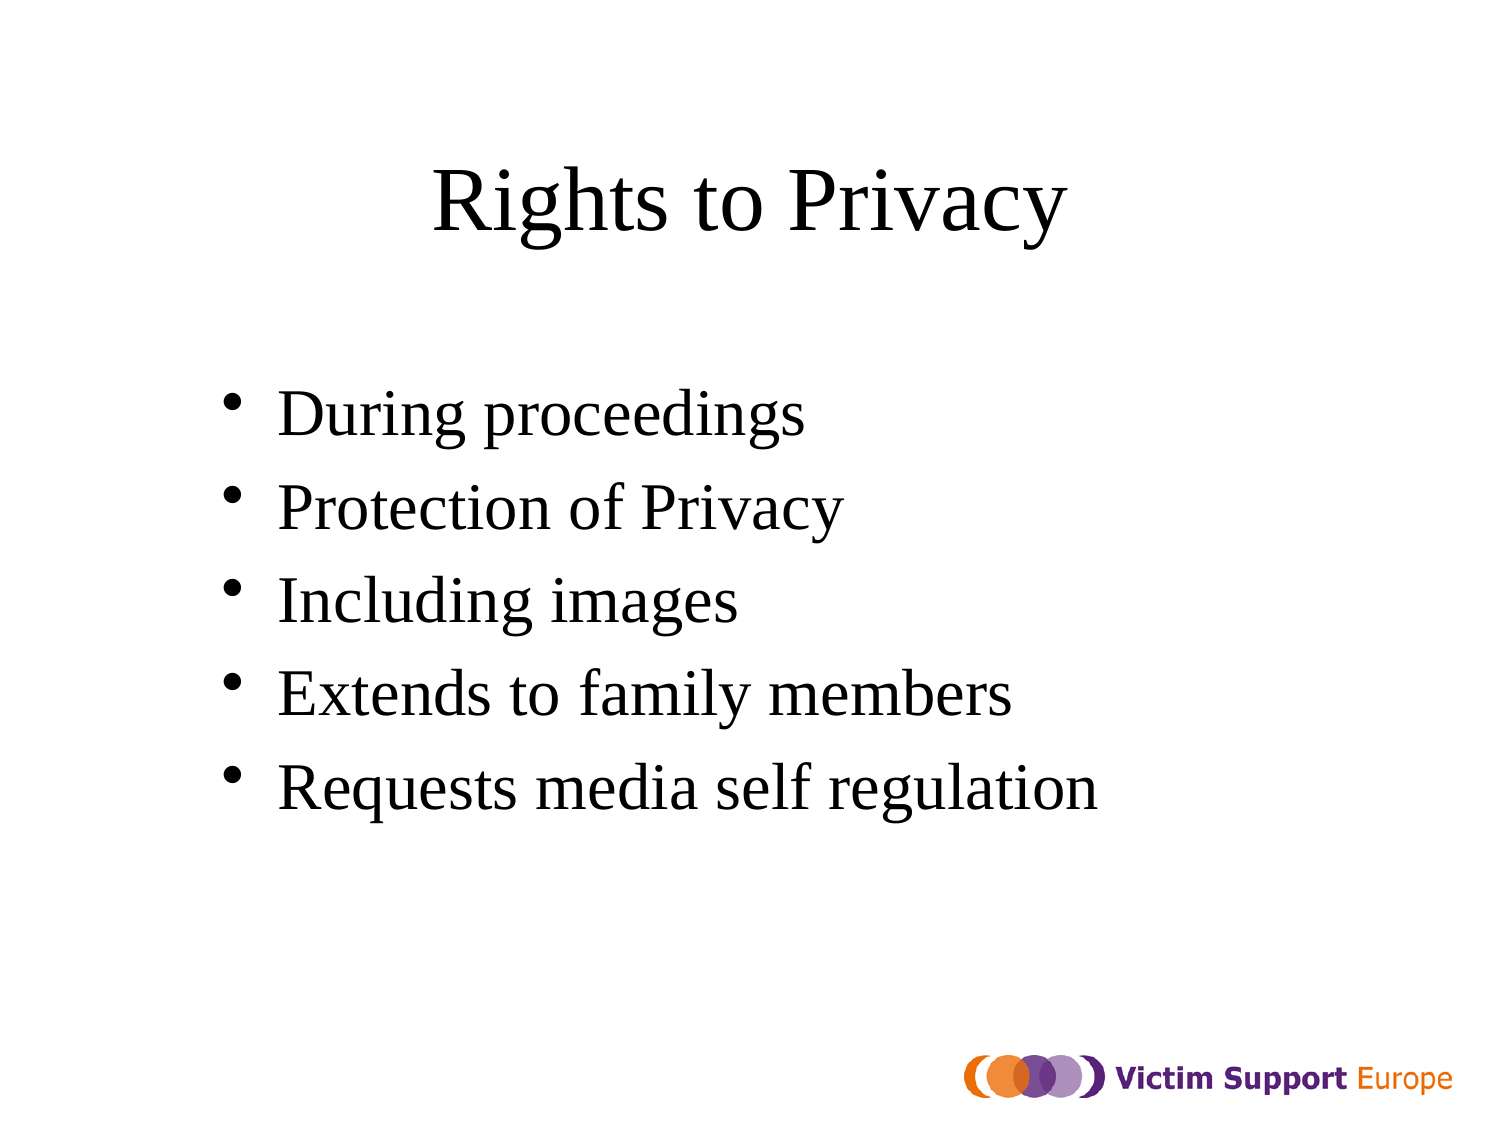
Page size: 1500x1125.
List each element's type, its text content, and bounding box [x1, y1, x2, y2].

picture [915, 1027, 1500, 1125]
list During proceedings Protection of Privacy Including images Extends to family members Requests media self regulation [206, 361, 1388, 1001]
title Rights to Privacy [112, 99, 1388, 288]
